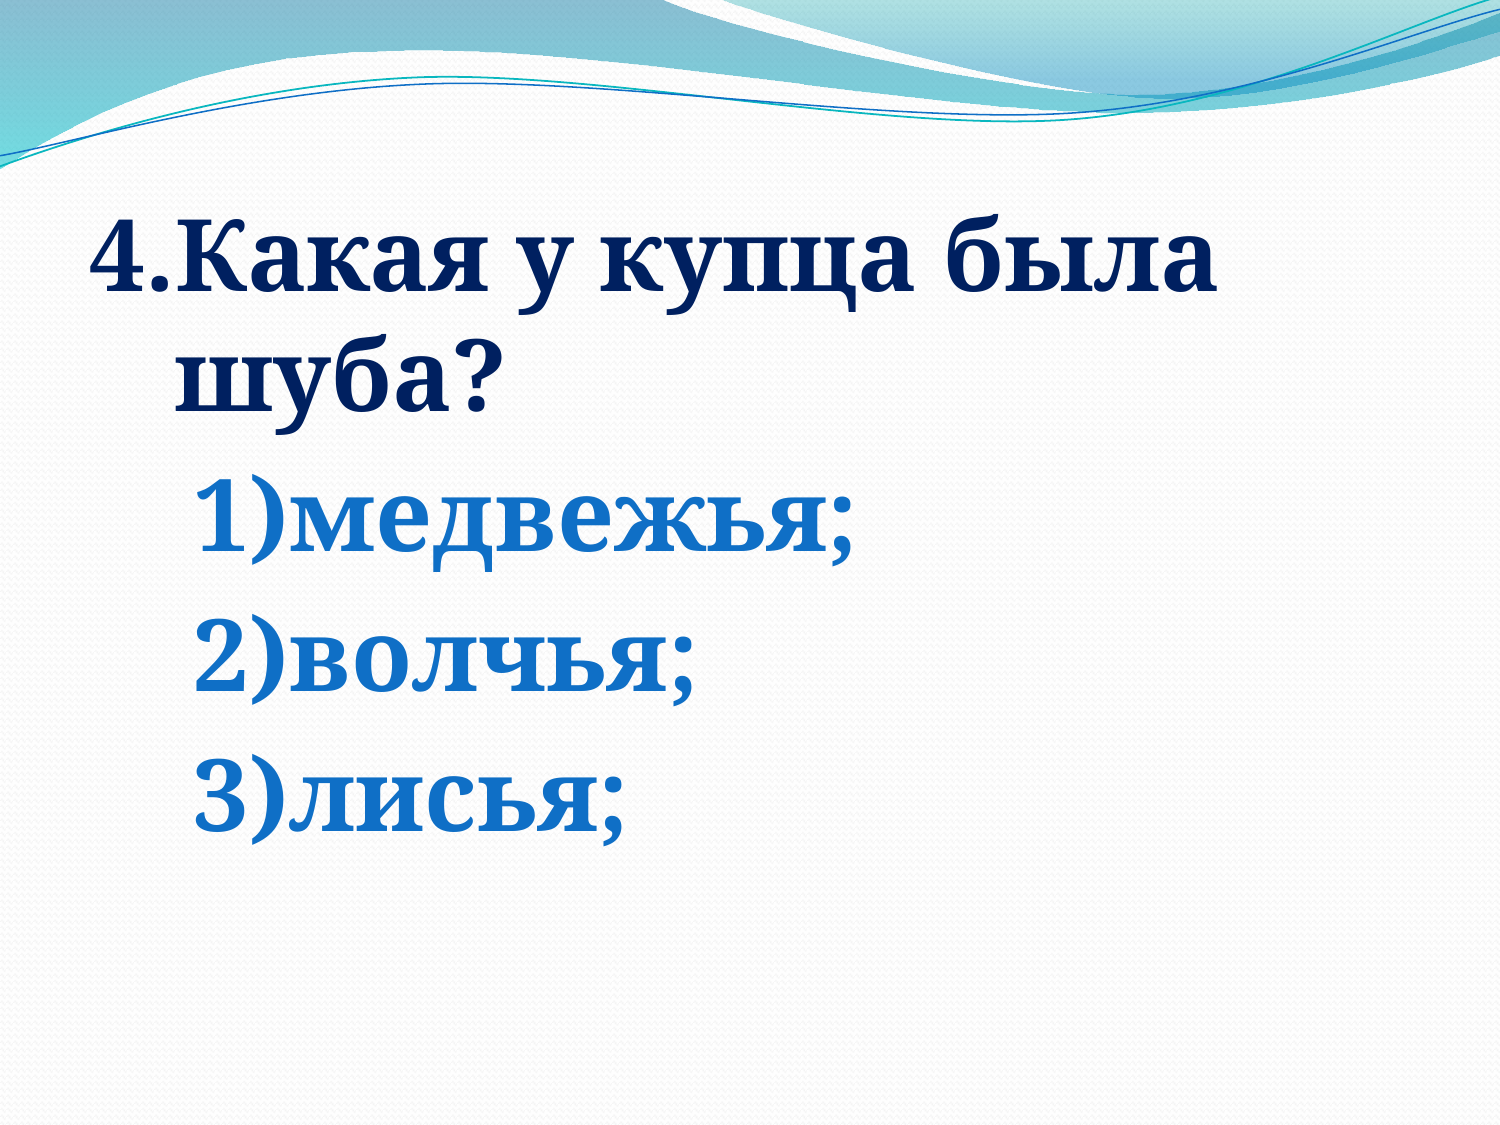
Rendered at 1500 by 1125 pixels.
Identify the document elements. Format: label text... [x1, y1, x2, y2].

list 4.Какая у купца была шуба? 1)медвежья; 2)волчья; 3)лисья; [75, 184, 1425, 1038]
